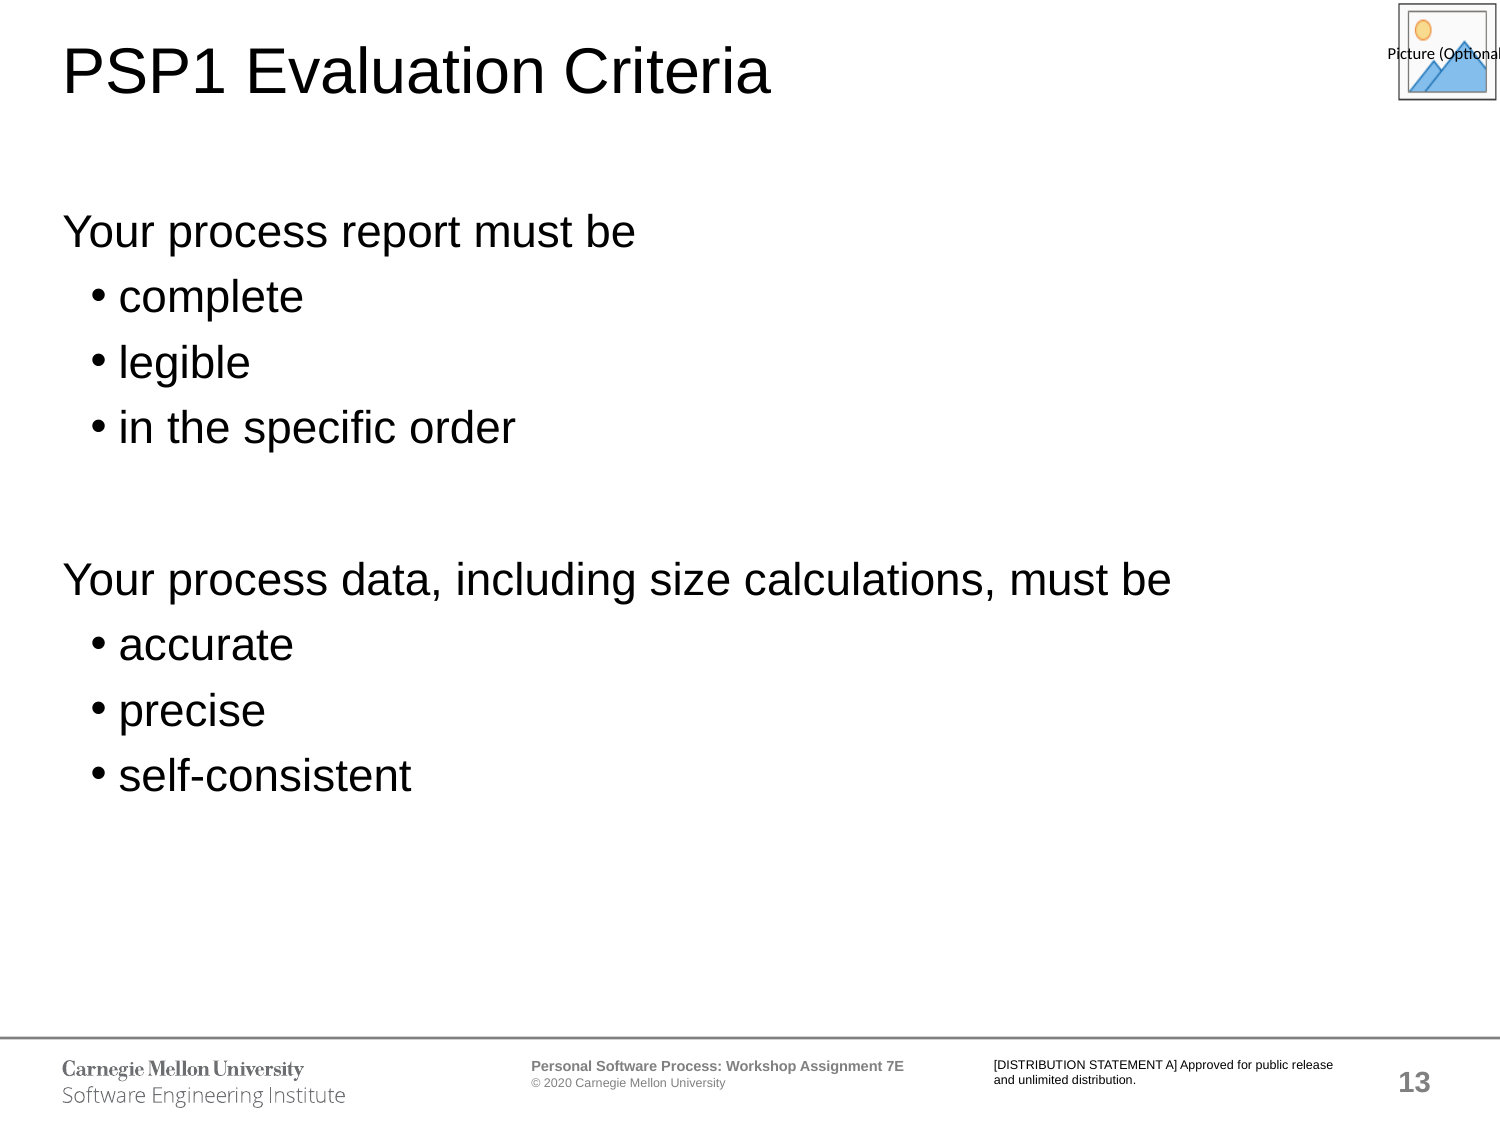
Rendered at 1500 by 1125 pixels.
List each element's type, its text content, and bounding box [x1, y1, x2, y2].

list Your process report must be complete legible in the specific order Your process data, including size calculations, must be accurate precise self-consistent [62, 201, 1431, 1000]
picture [1394, 0, 1500, 105]
title PSP1 Evaluation Criteria [62, 37, 1338, 182]
